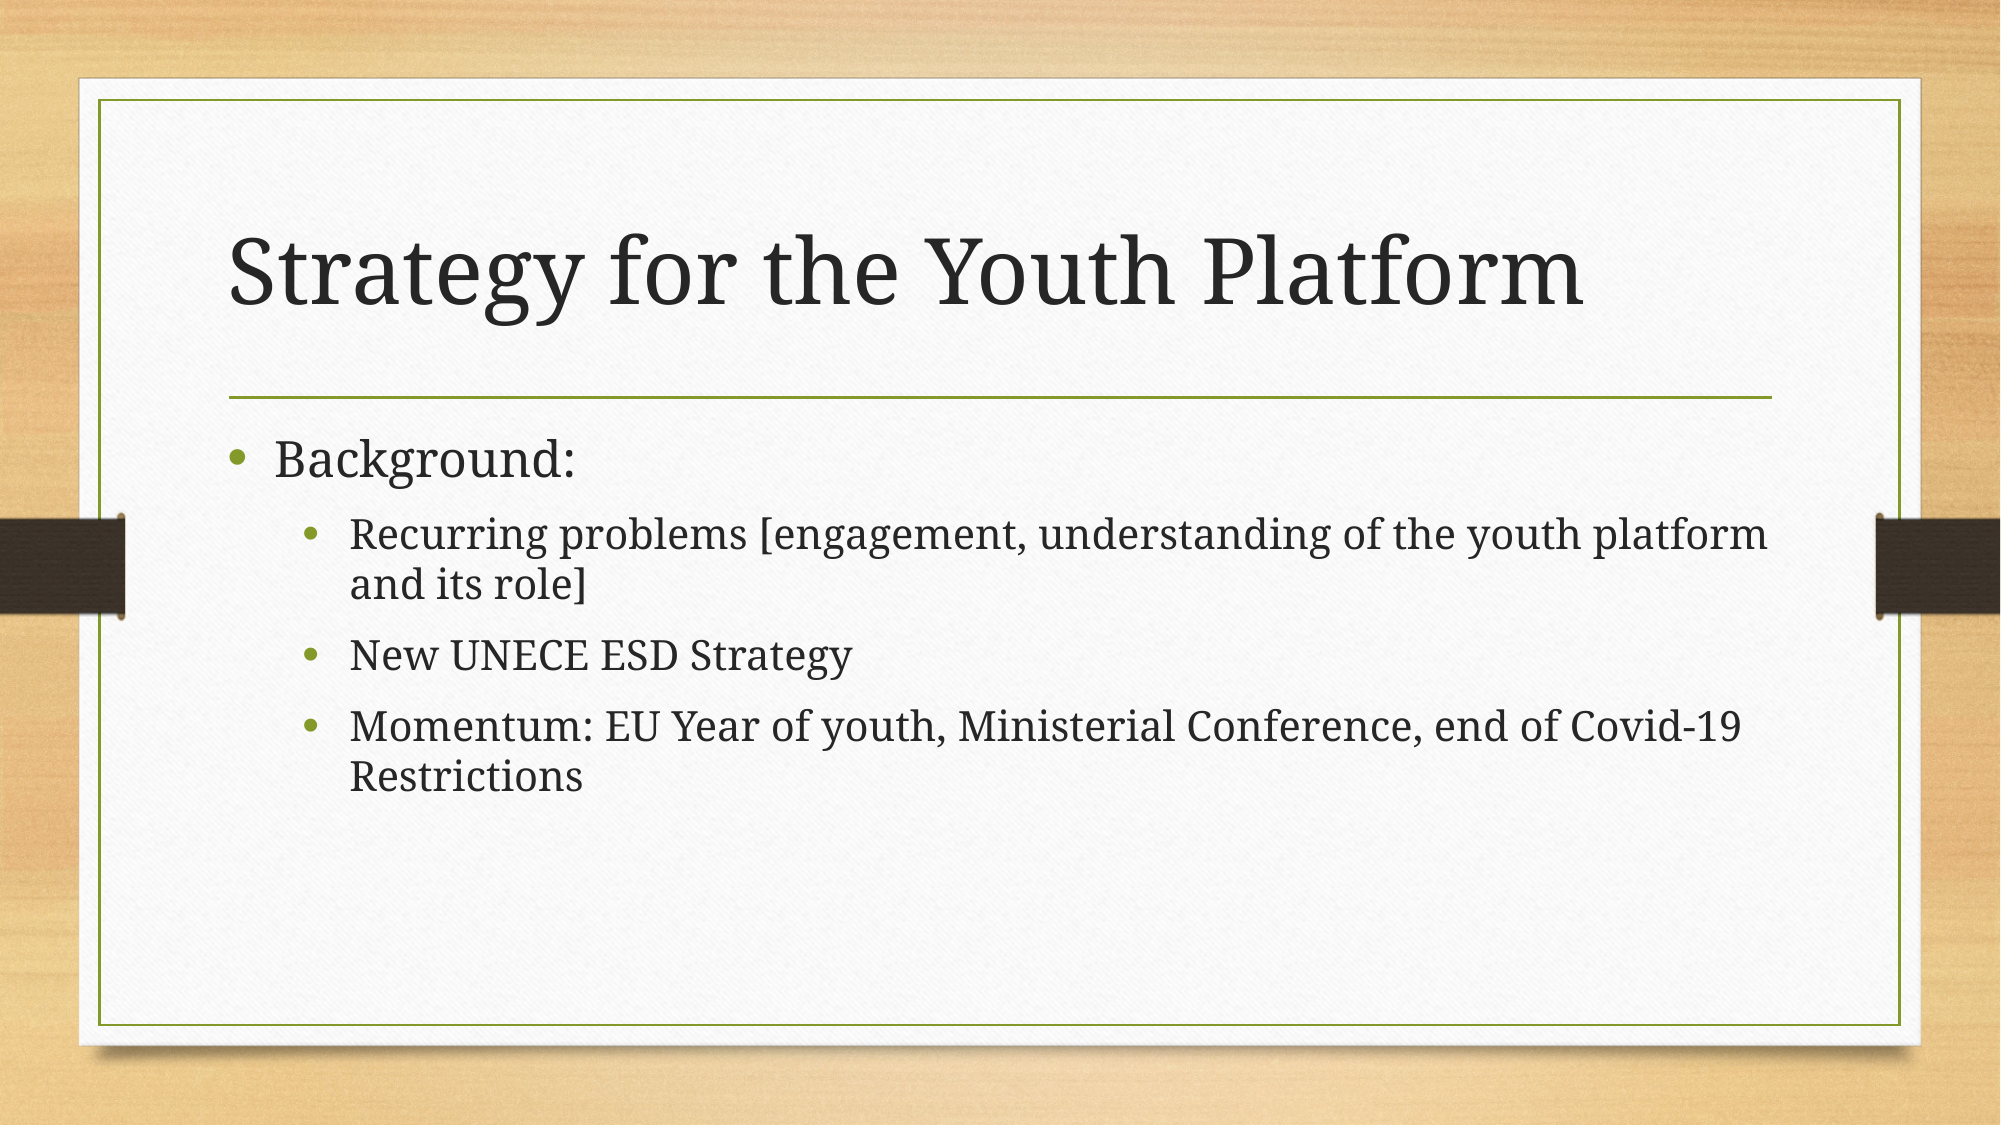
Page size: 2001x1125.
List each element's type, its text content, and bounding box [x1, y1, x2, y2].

list Background: Recurring problems [engagement, understanding of the youth platform and its role] New UNECE ESD Strategy Momentum: EU Year of youth, Ministerial Conference, end of Covid-19 Restrictions [212, 419, 1788, 788]
picture [0, 0, 2001, 1125]
title Strategy for the Youth Platform [212, 161, 1788, 375]
